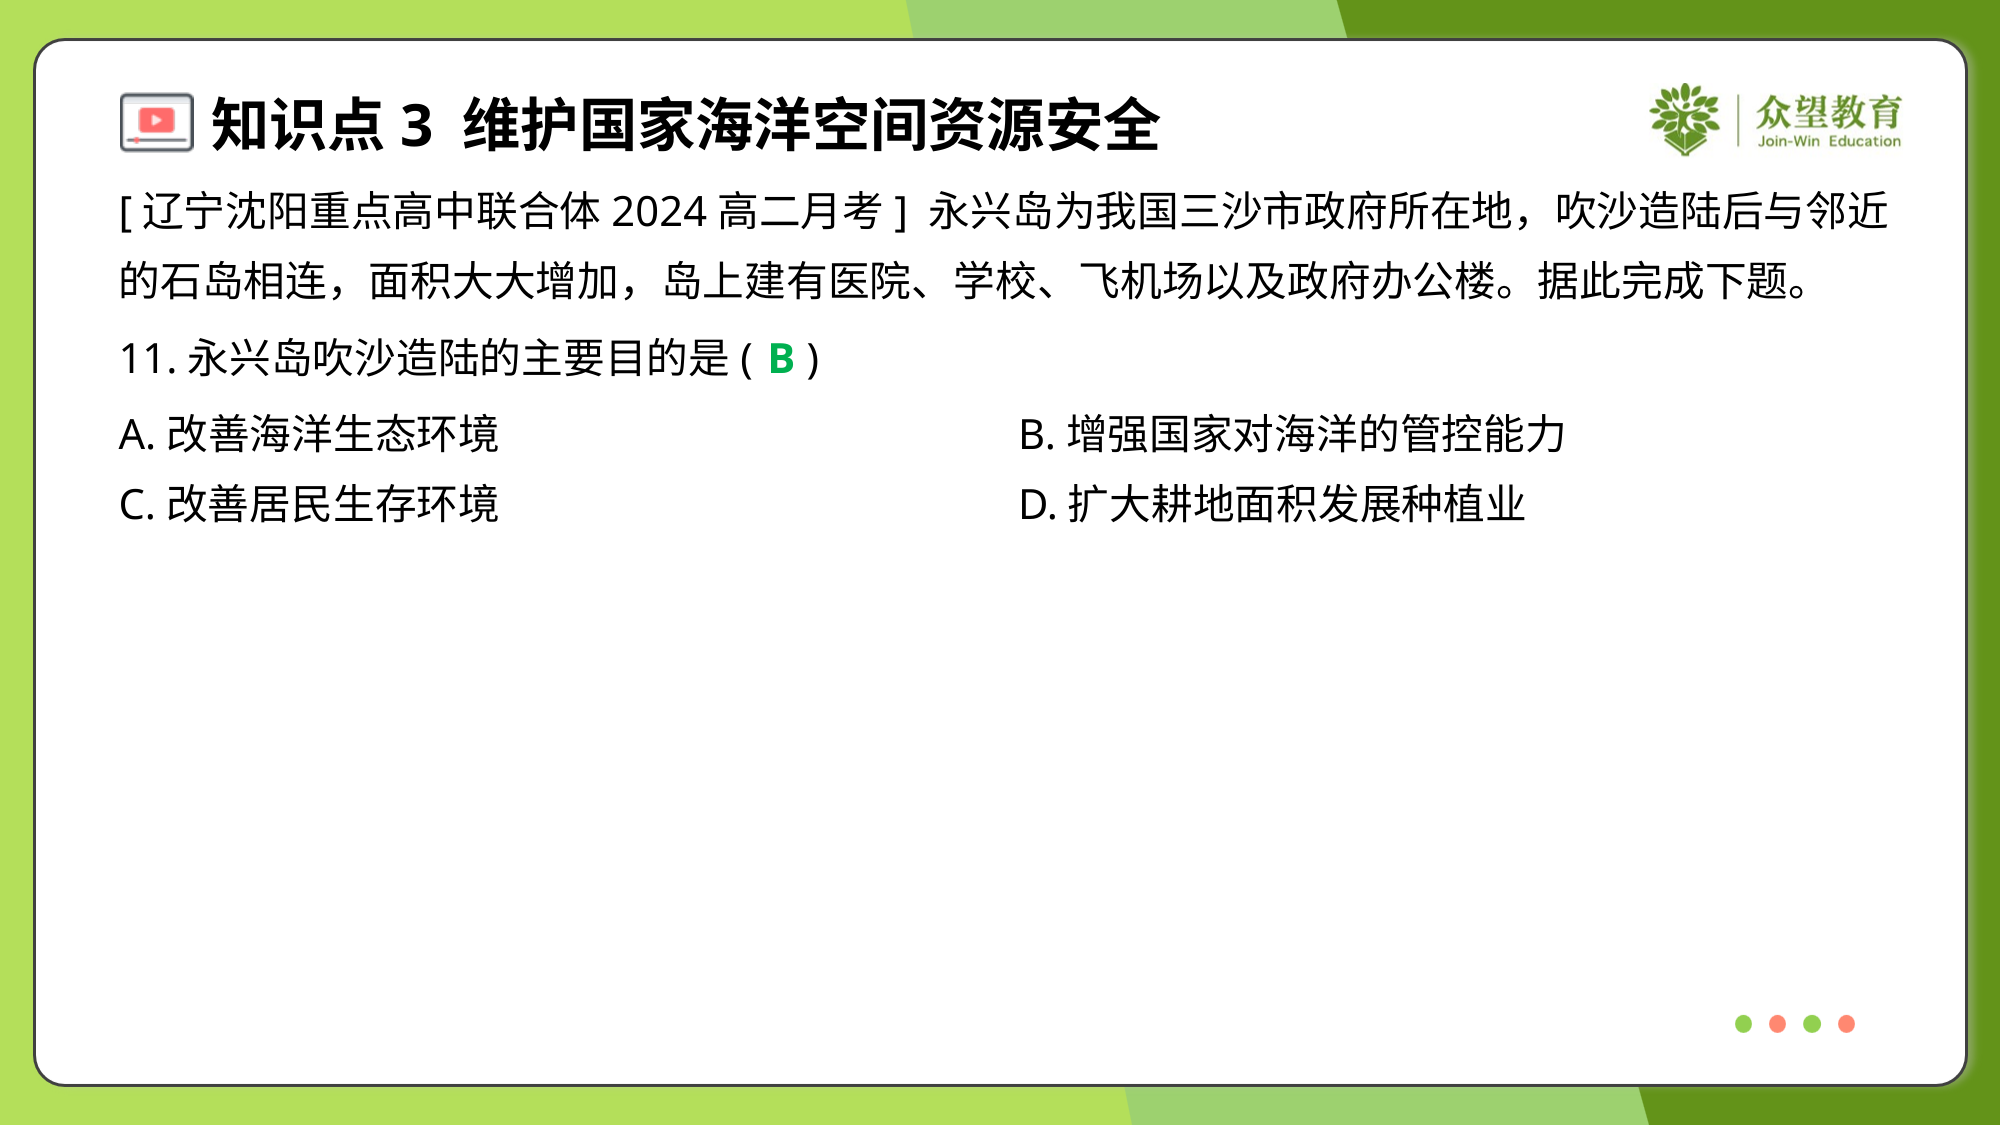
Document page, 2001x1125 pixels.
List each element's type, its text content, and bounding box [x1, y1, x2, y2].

picture [0, 0, 2000, 1125]
text_box 11.永兴岛吹沙造陆的主要目的是( ) [118, 306, 752, 373]
text_box 11.永兴岛吹沙造陆的主要目的是( ) [811, 306, 1883, 373]
text_box A.改善海洋生态环境 B.增强国家对海洋的管控能力 C.改善居民生存环境 D.扩大耕地面积发展种植业 [118, 382, 1883, 521]
text_box [辽宁沈阳重点高中联合体2024高二月考] 永兴岛为我国三沙市政府所在地，吹沙造陆后与邻近 的石岛相连，面积大大增加，岛上建有医院、学校、飞机场以及政府办公楼。据此完成下题。 [118, 159, 1883, 298]
text_box B [752, 306, 811, 374]
